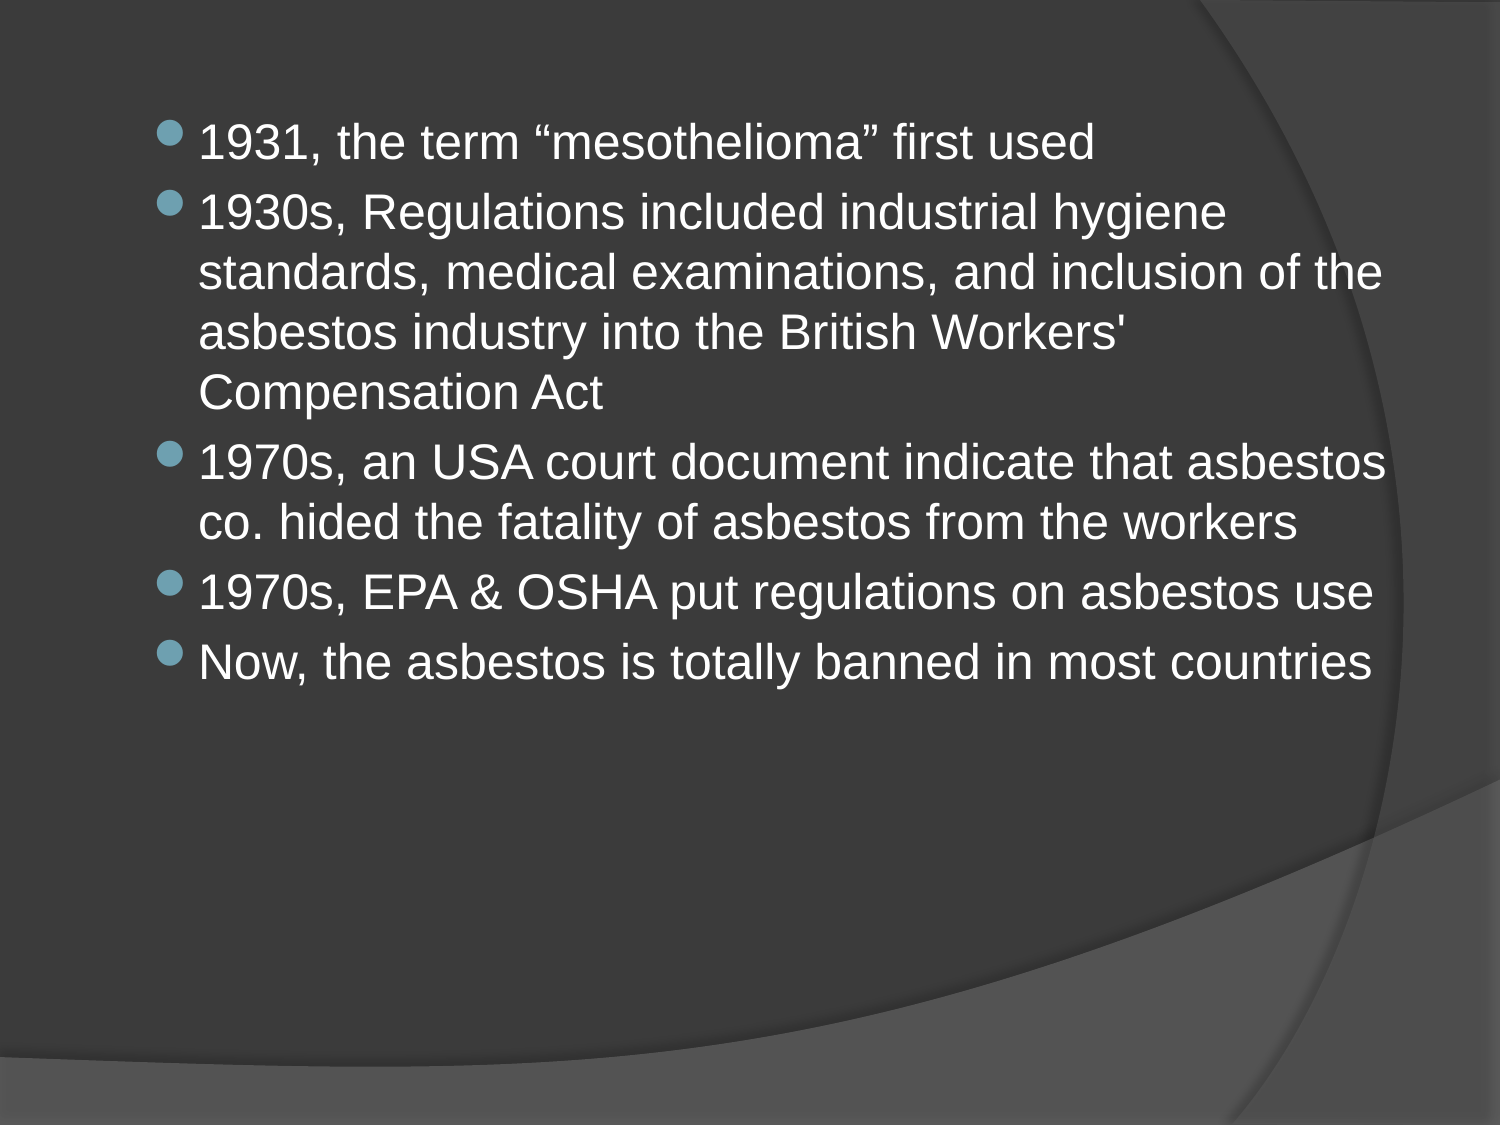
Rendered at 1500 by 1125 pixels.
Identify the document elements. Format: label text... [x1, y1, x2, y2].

list 1931, the term “mesothelioma” first used 1930s, Regulations included industrial hygiene standards, medical examinations, and inclusion of the asbestos industry into the British Workers' Compensation Act 1970s, an USA court document indicate that asbestos co. hided the fatality of asbestos from the workers 1970s, EPA & OSHA put regulations on asbestos use Now, the asbestos is totally banned in most countries [64, 101, 1412, 1024]
